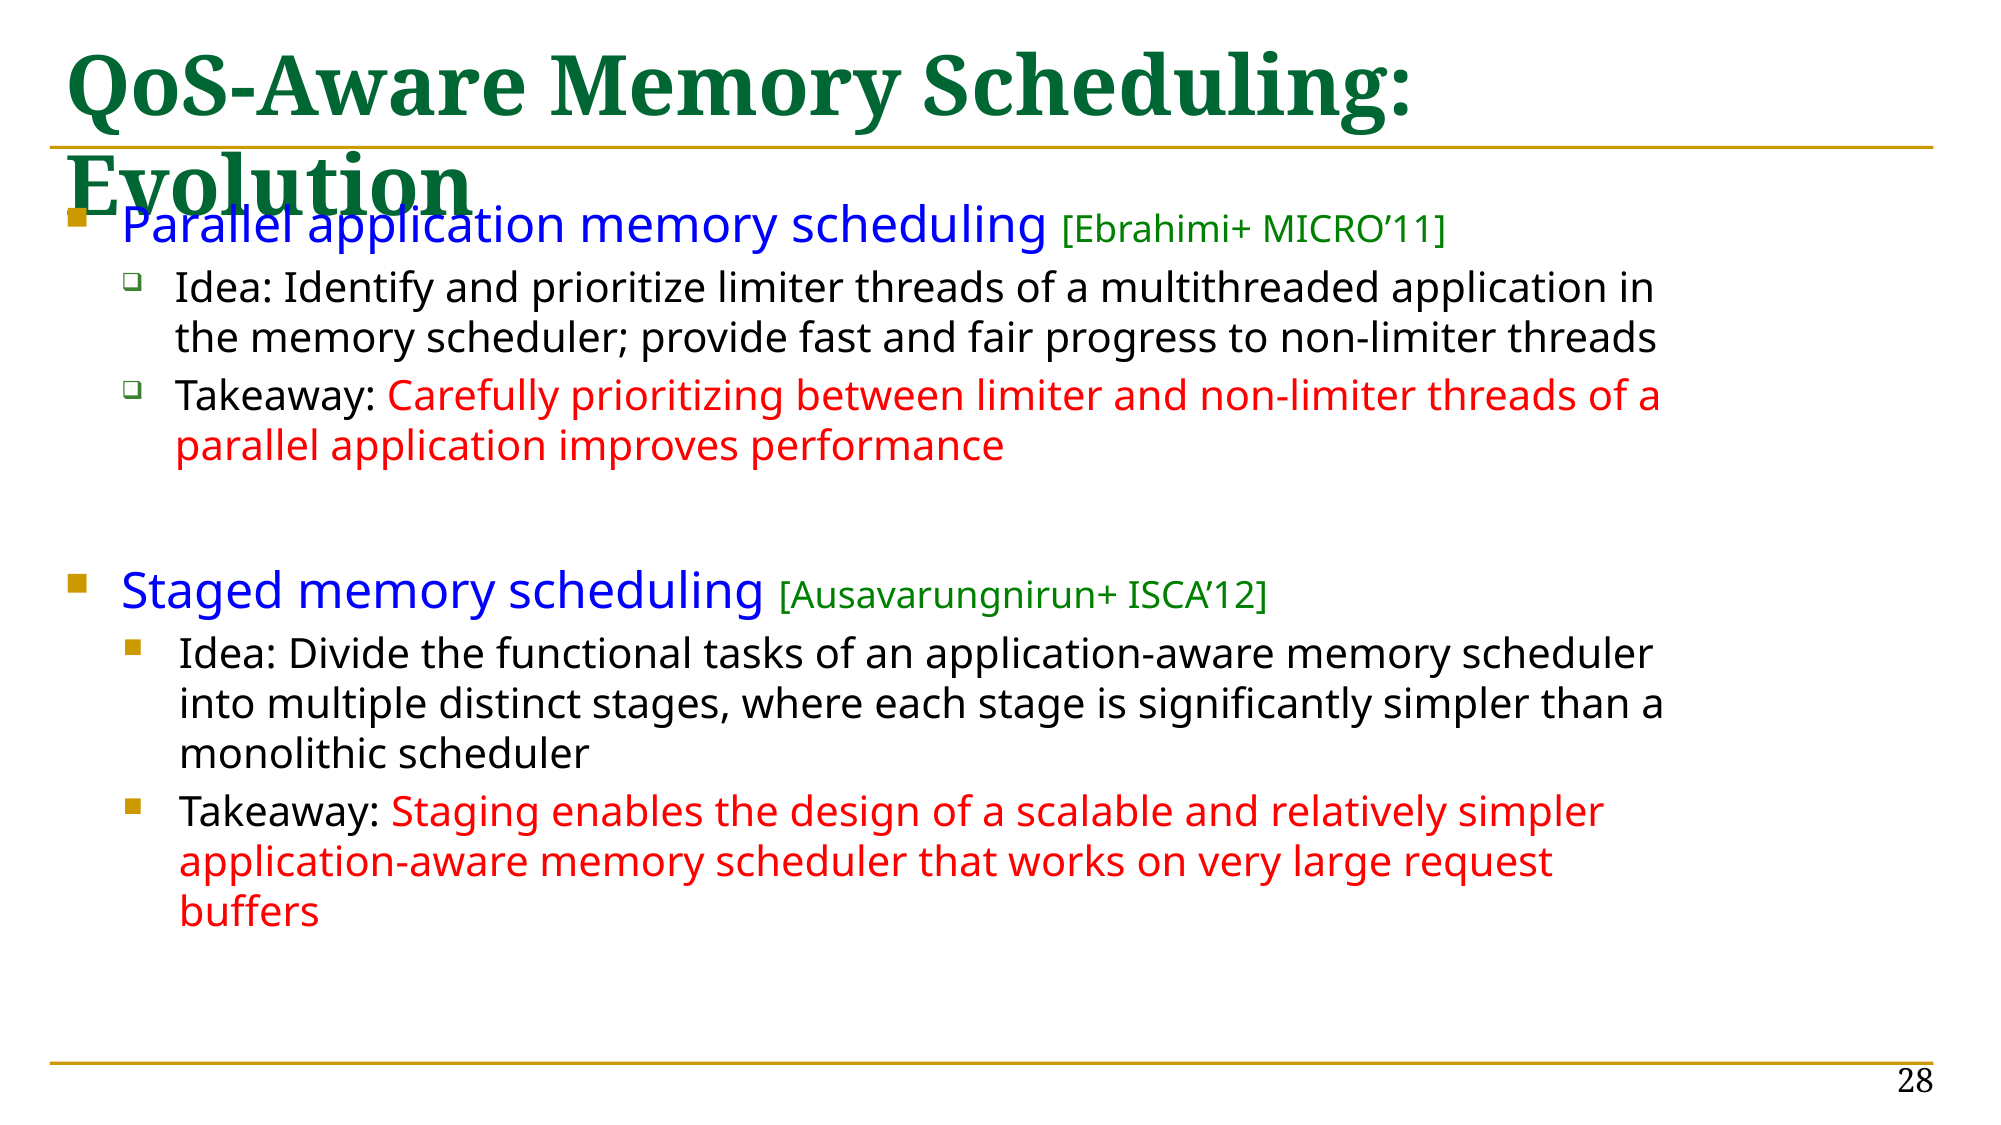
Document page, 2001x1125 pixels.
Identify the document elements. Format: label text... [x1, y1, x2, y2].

title QoS-Aware Memory Scheduling: Evolution [50, 24, 1750, 200]
slide_number 28 [1482, 1036, 1950, 1112]
list Parallel application memory scheduling [Ebrahimi+ MICRO’11] Idea: Identify and prioritize limiter threads of a multithreaded application in the memory scheduler; provide fast and fair progress to non-limiter threads Takeaway: Carefully prioritizing between limiter and non-limiter threads of a parallel application improves performance Staged memory scheduling [Ausavarungnirun+ ISCA’12] Idea: Divide the functional tasks of an application-aware memory scheduler into multiple distinct stages, where each stage is significantly simpler than a monolithic scheduler Takeaway: Staging enables the design of a scalable and relatively simpler application-aware memory scheduler that works on very large request buffers [50, 184, 1700, 1025]
